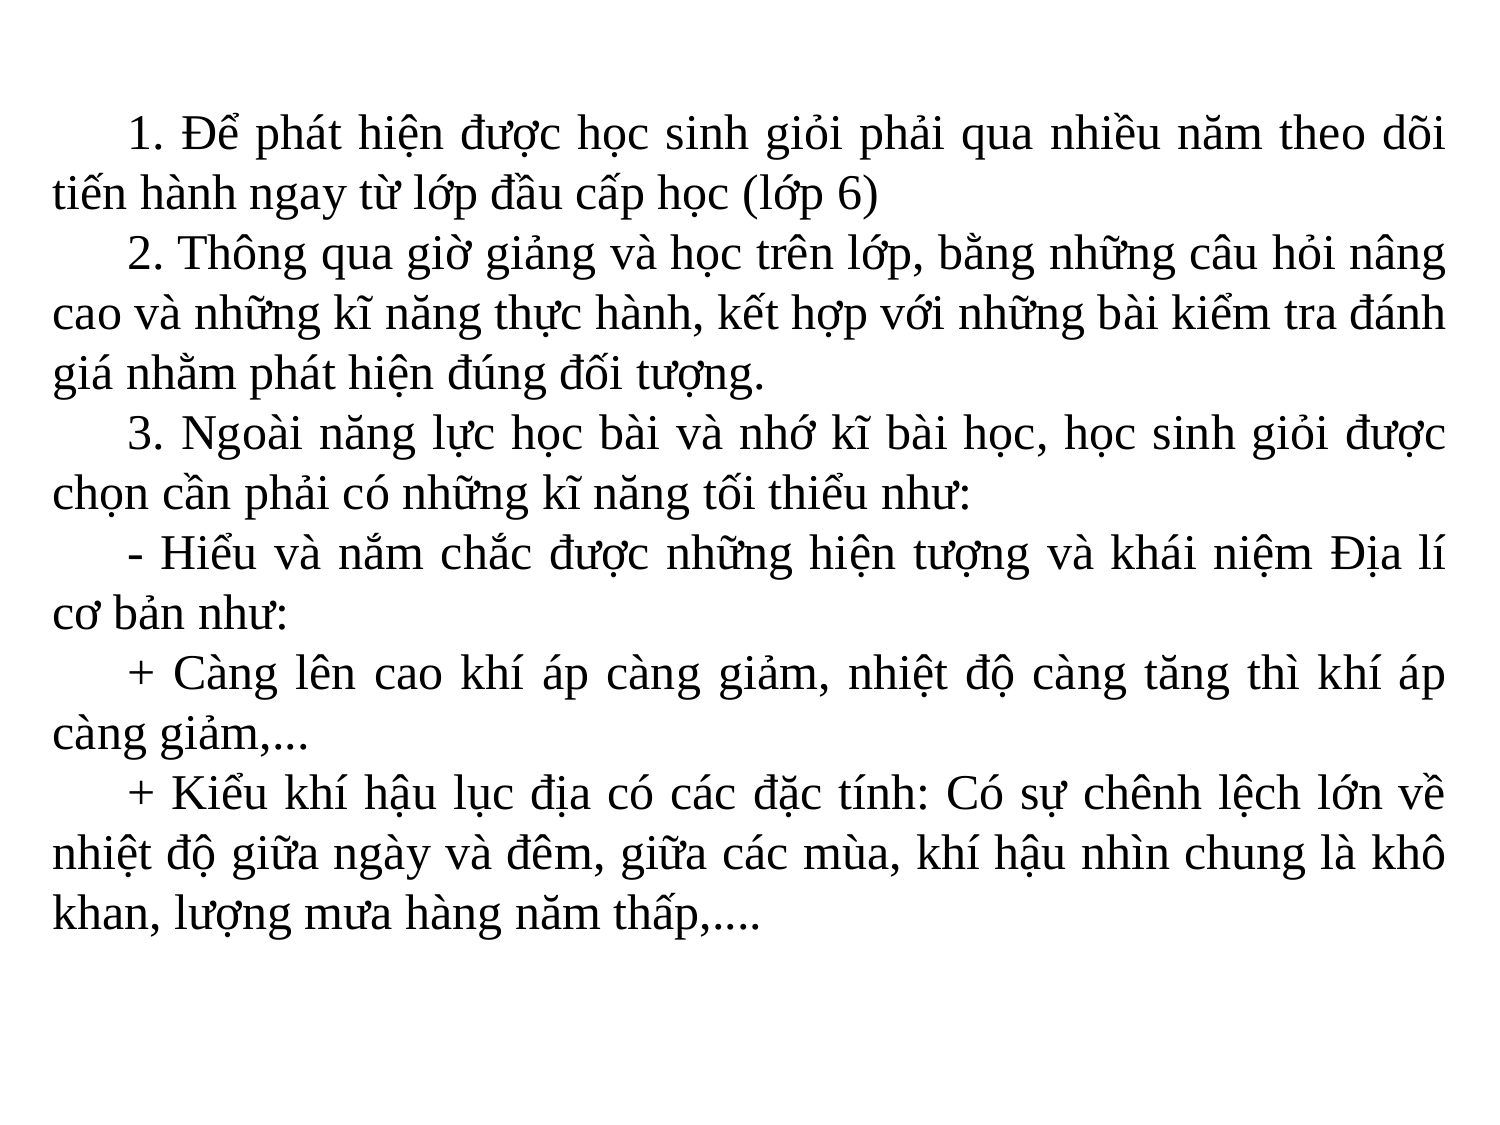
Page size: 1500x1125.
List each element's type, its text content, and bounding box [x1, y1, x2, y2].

text_box 1. Để phát hiện được học sinh giỏi phải qua nhiều năm theo dõi tiến hành ngay từ lớp đầu cấp học (lớp 6) 2. Thông qua giờ giảng và học trên lớp, bằng những câu hỏi nâng cao và những kĩ năng thực hành, kết hợp với những bài kiểm tra đánh giá nhằm phát hiện đúng đối tượng. 3. Ngoài năng lực học bài và nhớ kĩ bài học, học sinh giỏi được chọn cần phải có những kĩ năng tối thiểu như: - Hiểu và nắm chắc được những hiện tượng và khái niệm Địa lí cơ bản như: + Càng lên cao khí áp càng giảm, nhiệt độ càng tăng thì khí áp càng giảm,... + Kiểu khí hậu lục địa có các đặc tính: Có sự chênh lệch lớn về nhiệt độ giữa ngày và đêm, giữa các mùa, khí hậu nhìn chung là khô khan, lượng mưa hàng năm thấp,.... [37, 91, 1463, 947]
